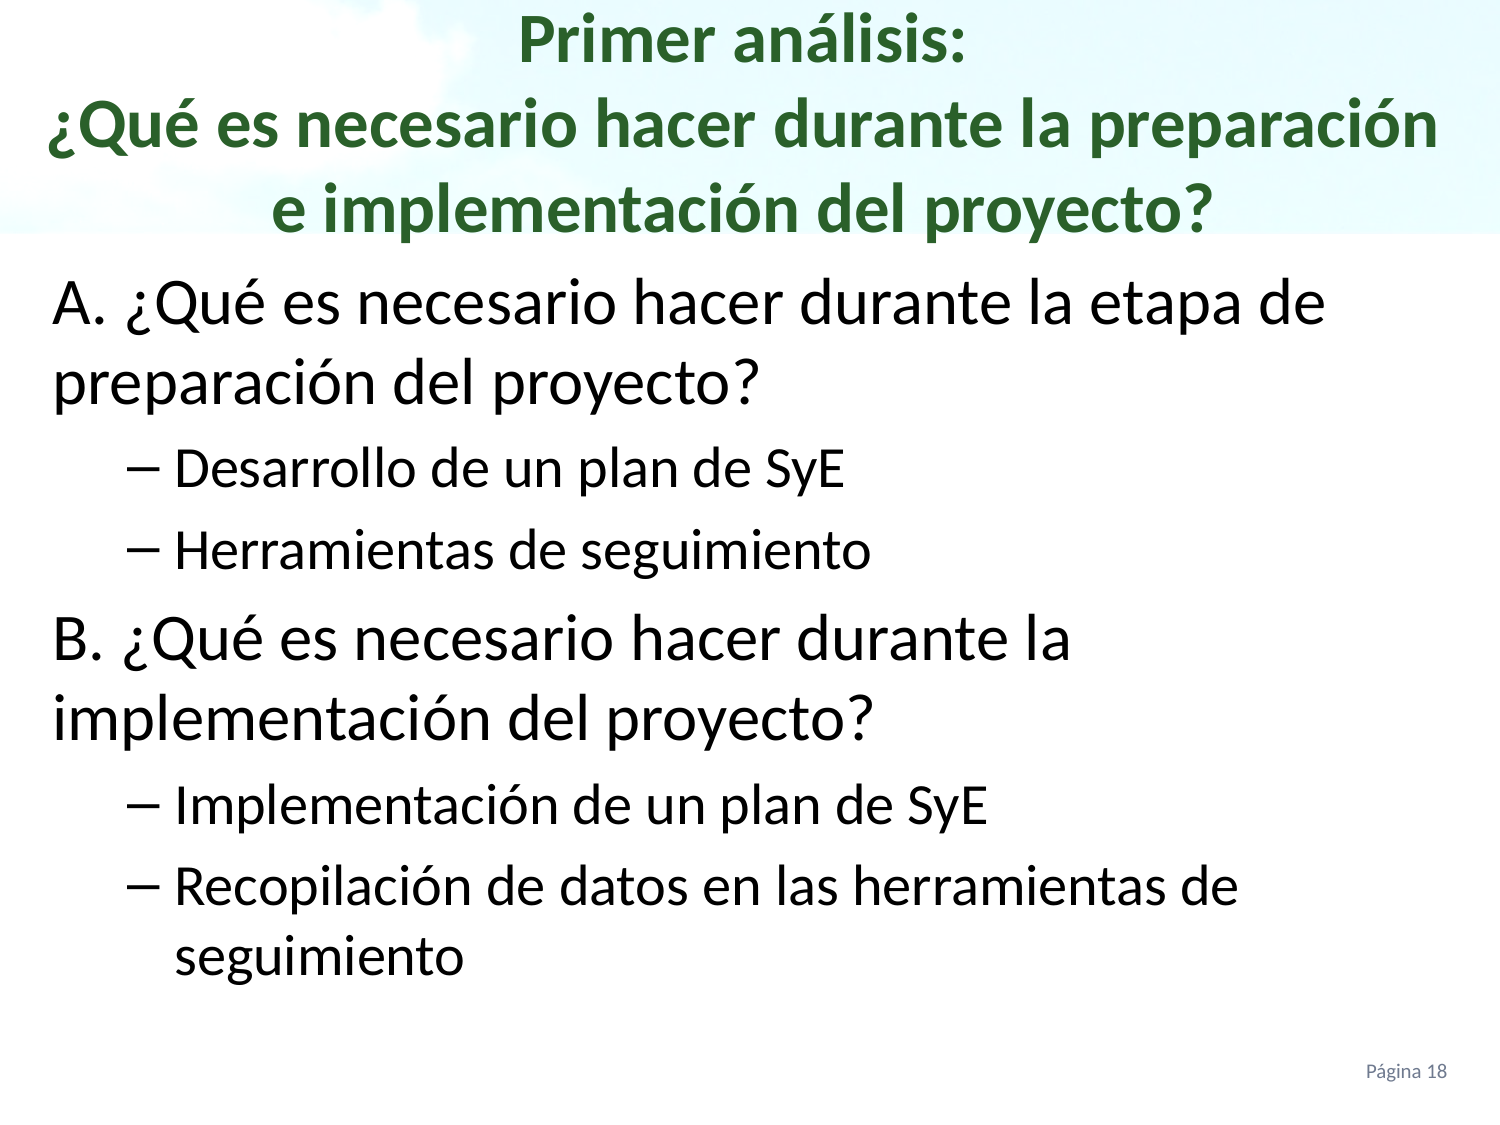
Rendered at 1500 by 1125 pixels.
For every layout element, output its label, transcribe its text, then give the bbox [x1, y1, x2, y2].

list A. ¿Qué es necesario hacer durante la etapa de preparación del proyecto? Desarrollo de un plan de SyE Herramientas de seguimiento B. ¿Qué es necesario hacer durante la implementación del proyecto? Implementación de un plan de SyE Recopilación de datos en las herramientas de seguimiento [37, 249, 1463, 1050]
title Primer análisis: ¿Qué es necesario hacer durante la preparación e implementación del proyecto? [24, 12, 1463, 225]
